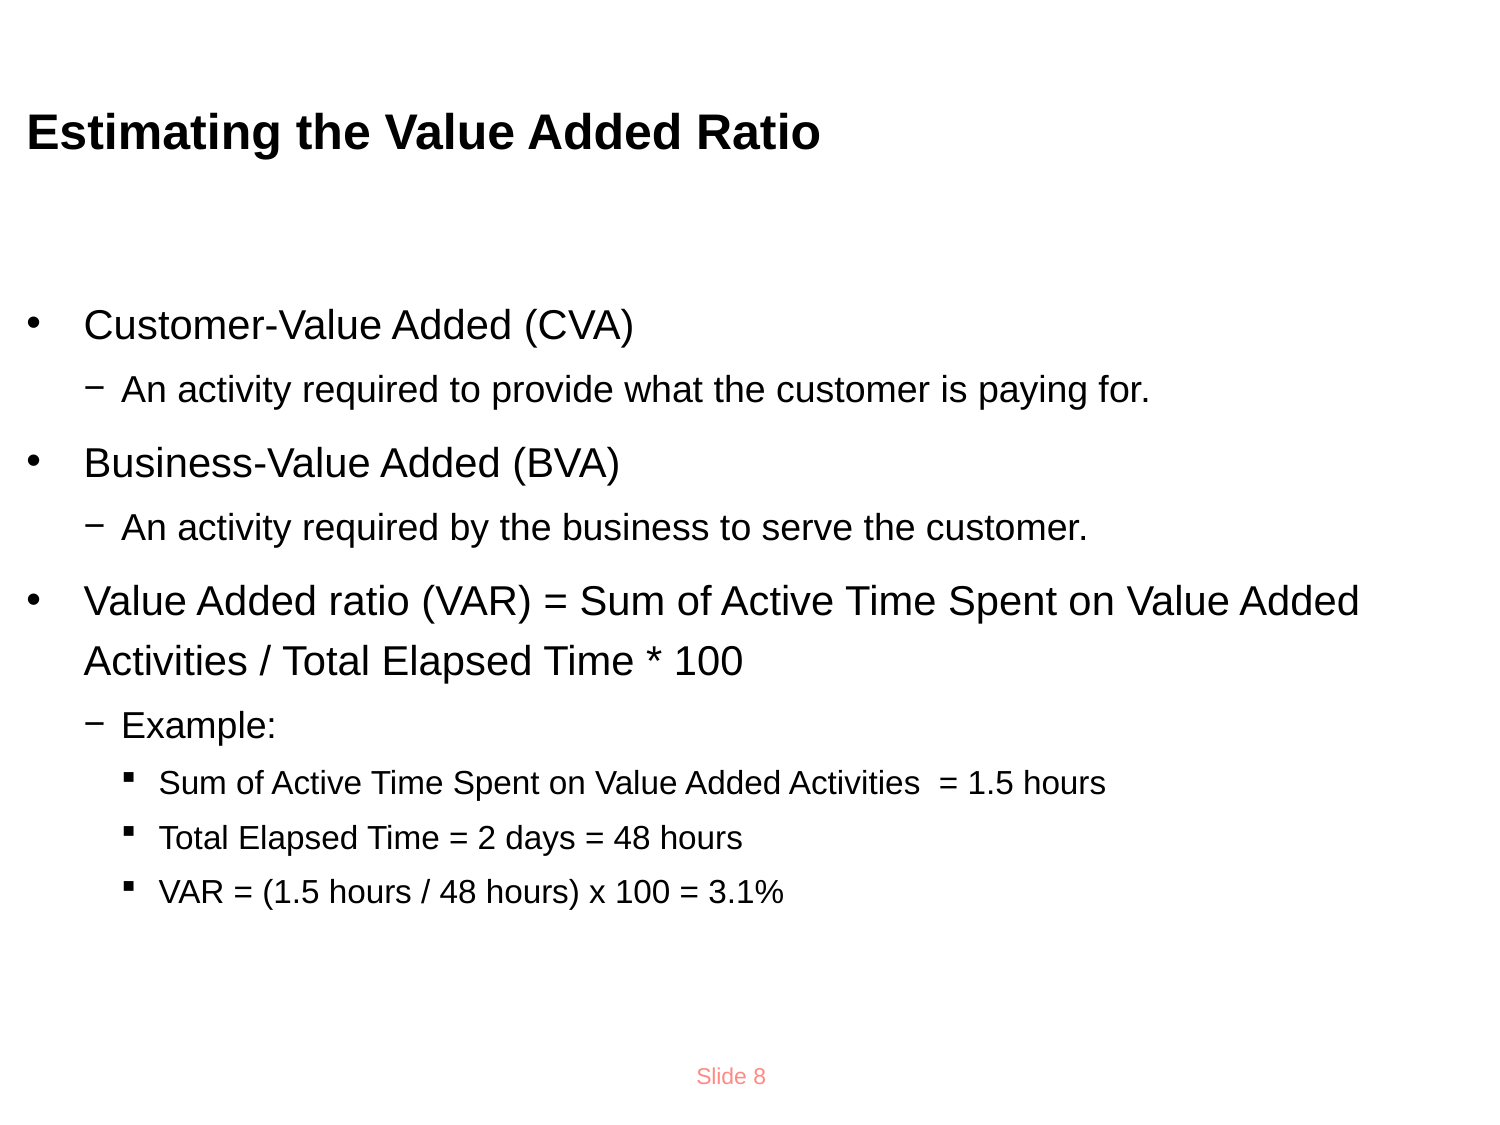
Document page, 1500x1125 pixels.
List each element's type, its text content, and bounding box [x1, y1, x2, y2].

list Customer-Value Added (CVA) An activity required to provide what the customer is paying for. Business-Value Added (BVA) An activity required by the business to serve the customer. Value Added ratio (VAR) = Sum of Active Time Spent on Value Added Activities / Total Elapsed Time * 100 Example: Sum of Active Time Spent on Value Added Activities = 1.5 hours Total Elapsed Time = 2 days = 48 hours VAR = (1.5 hours / 48 hours) x 100 = 3.1% [26, 287, 1474, 999]
title Estimating the Value Added Ratio [26, 99, 1472, 224]
